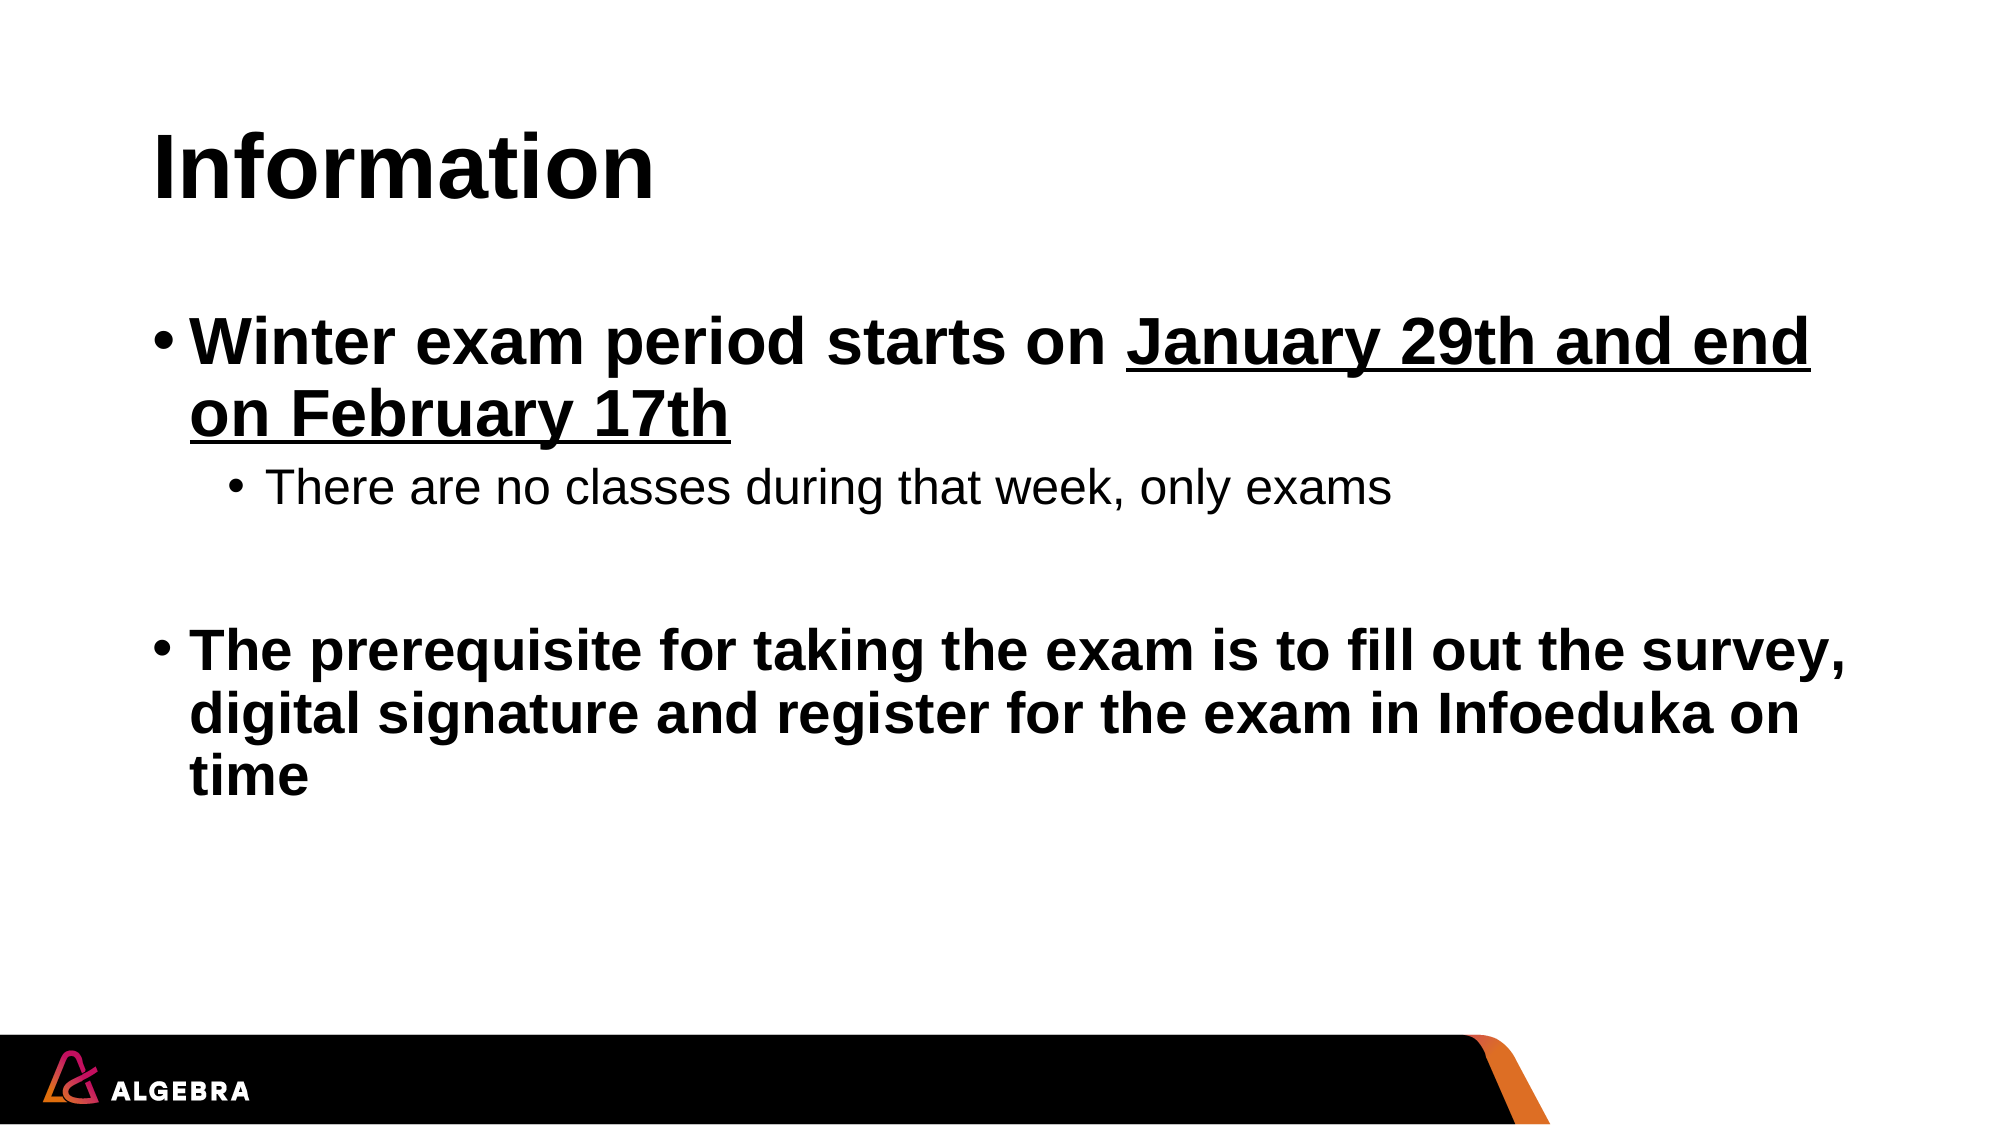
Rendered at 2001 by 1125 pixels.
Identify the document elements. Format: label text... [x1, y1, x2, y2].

title Information [137, 59, 1863, 278]
picture [0, 1034, 1733, 1125]
list Winter exam period starts on January 29th and end on February 17th There are no classes during that week, only exams The prerequisite for taking the exam is to fill out the survey, digital signature and register for the exam in Infoeduka on time [137, 299, 1863, 1014]
